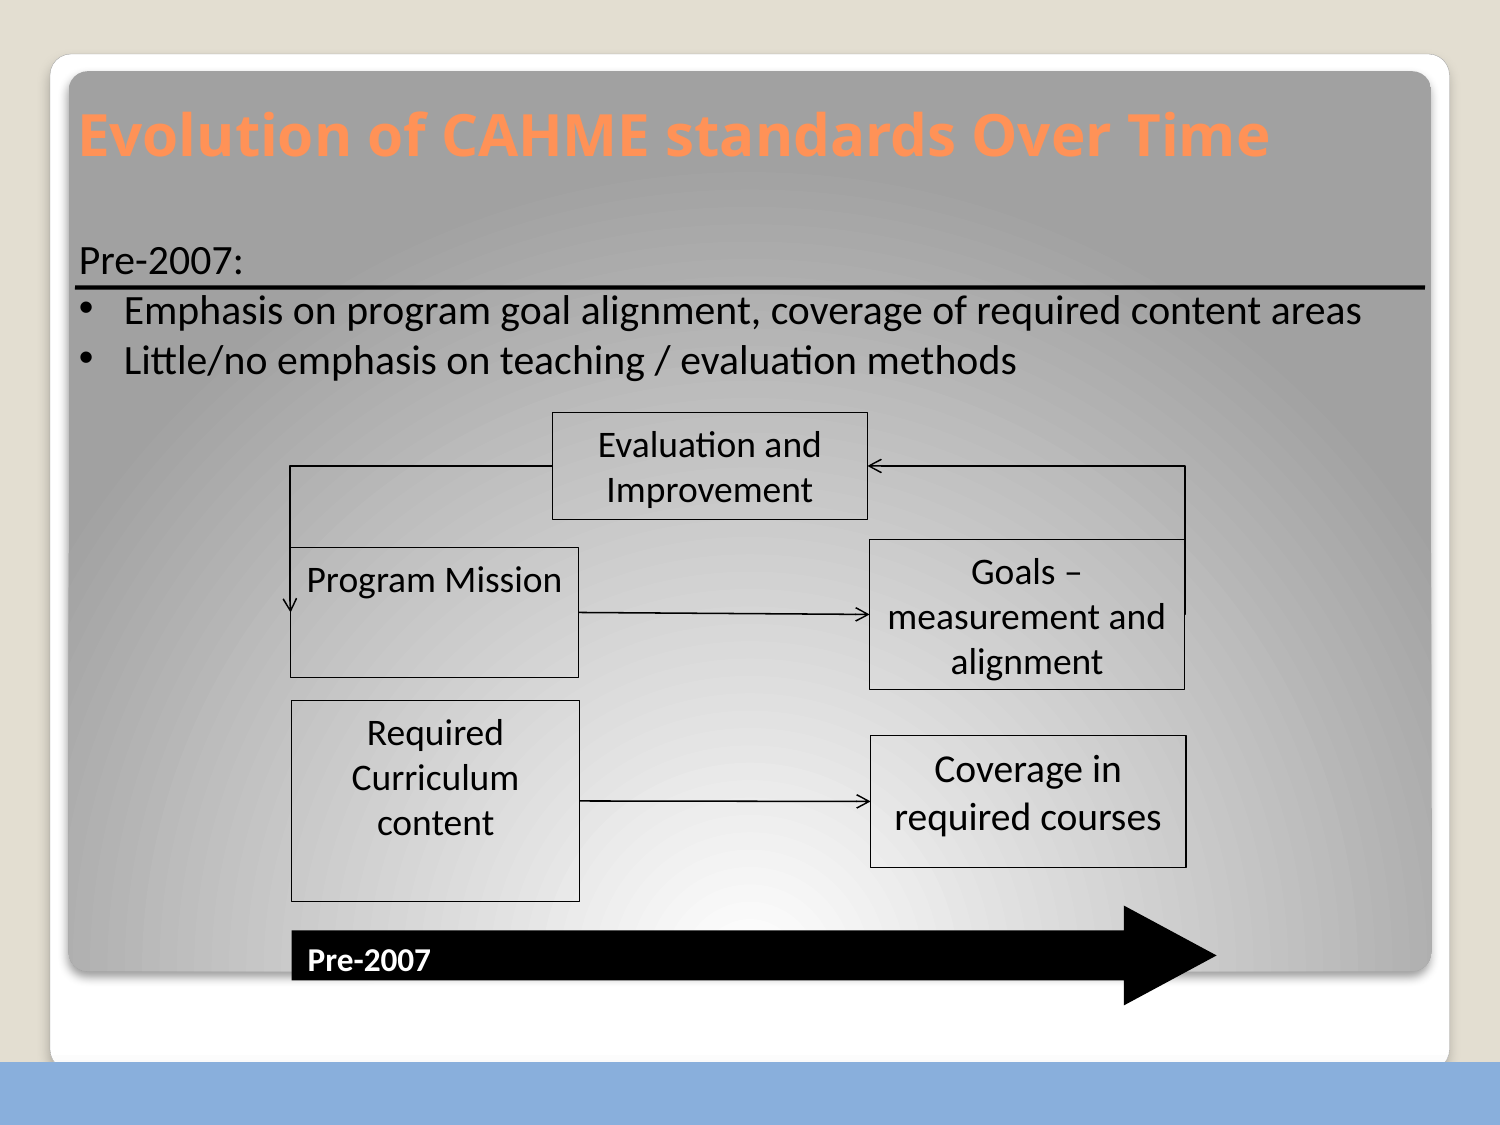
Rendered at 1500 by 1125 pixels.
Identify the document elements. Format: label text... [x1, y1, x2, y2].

text_box Required Curriculum content [291, 700, 580, 902]
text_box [867, 465, 1185, 615]
list [69, 390, 1413, 988]
text_box Goals – measurement and alignment [869, 626, 1185, 690]
title Evolution of CAHME standards Over Time [62, 50, 1451, 175]
text_box Program Mission [290, 547, 579, 678]
text_box Coverage in required courses [870, 735, 1186, 868]
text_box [291, 905, 1217, 1006]
text_box Pre-2007: Emphasis on program goal alignment, coverage of required content areas Little/no emphasis on teaching / evaluation methods [64, 224, 1488, 390]
picture [0, 1062, 1500, 1125]
text_box Evaluation and Improvement [552, 412, 868, 520]
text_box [290, 465, 553, 613]
